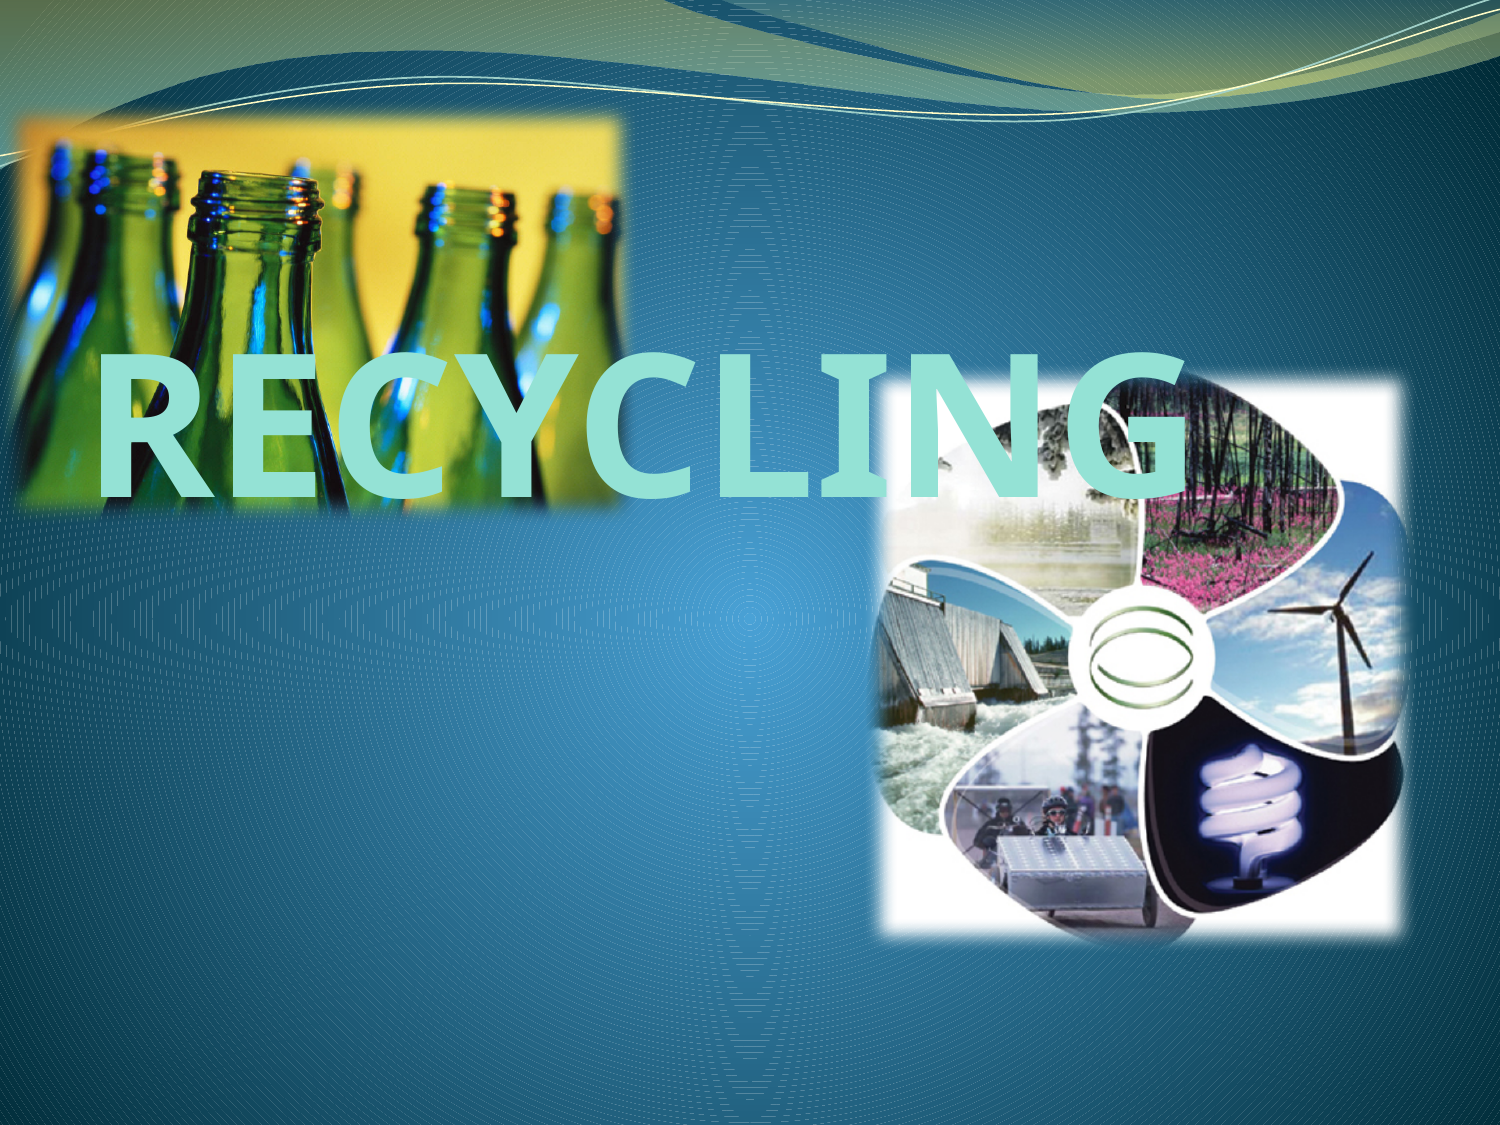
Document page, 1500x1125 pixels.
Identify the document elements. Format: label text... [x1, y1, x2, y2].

title RECYCLING [631, 237, 1288, 538]
picture [862, 362, 1418, 954]
picture [0, 99, 638, 525]
